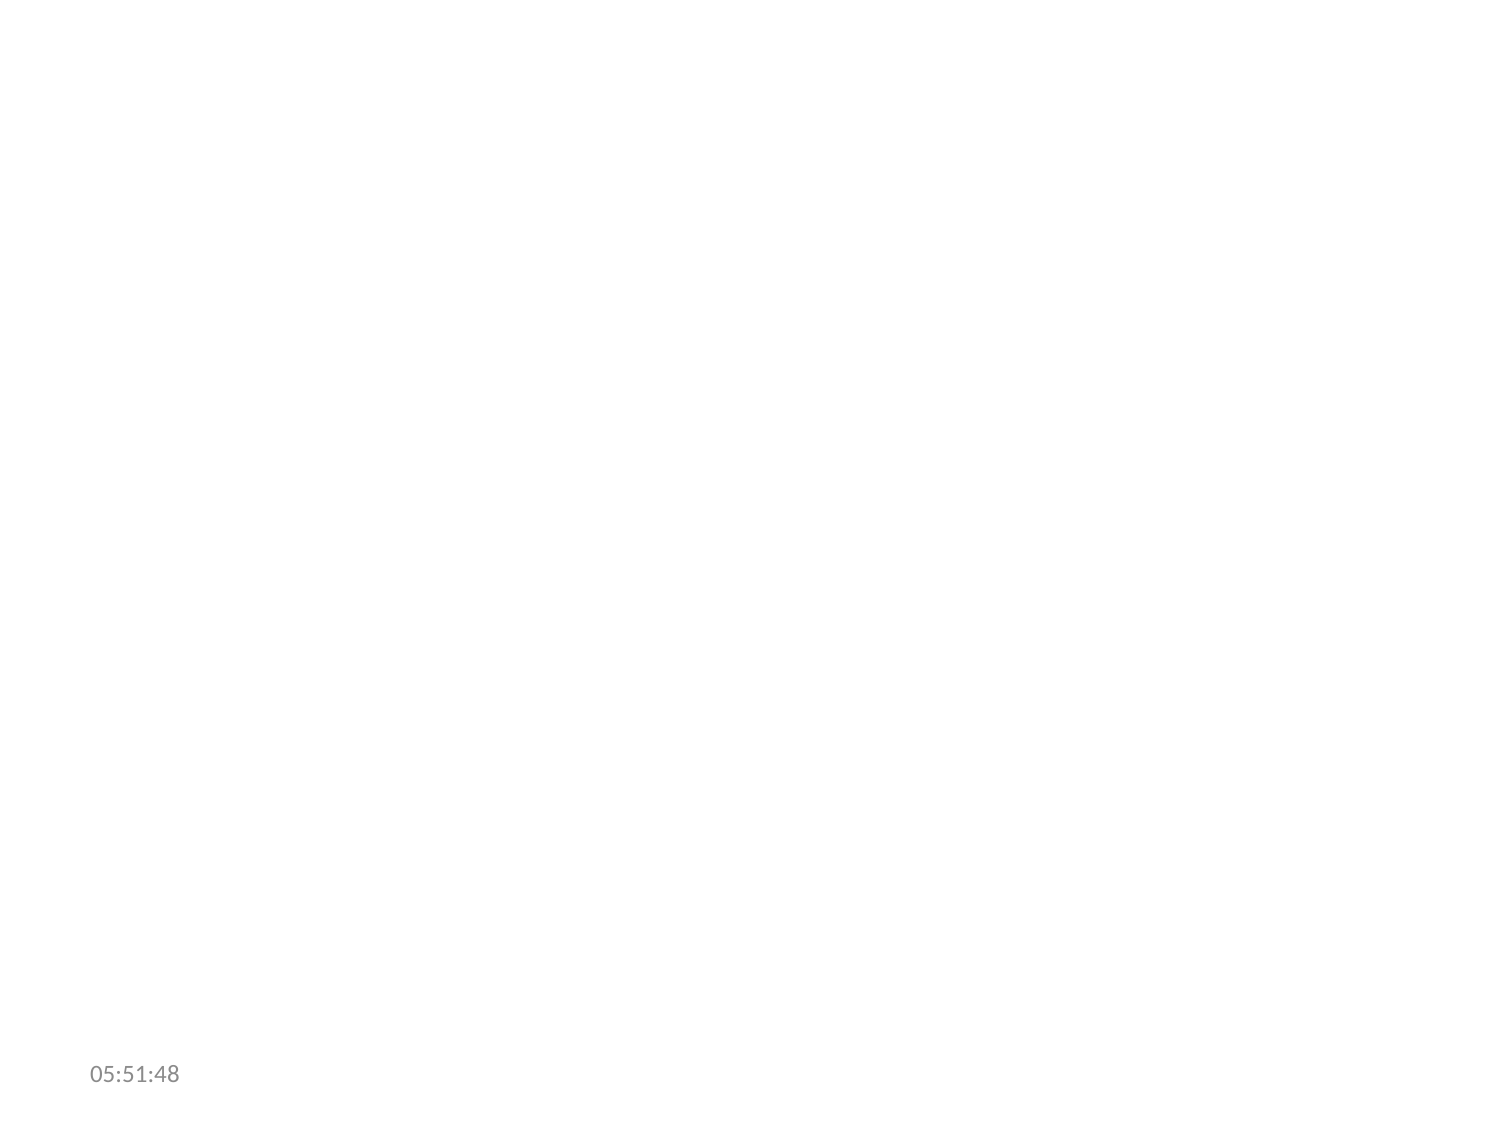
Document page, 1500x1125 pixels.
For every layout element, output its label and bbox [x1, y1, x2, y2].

slide_number [75, 1042, 425, 1103]
